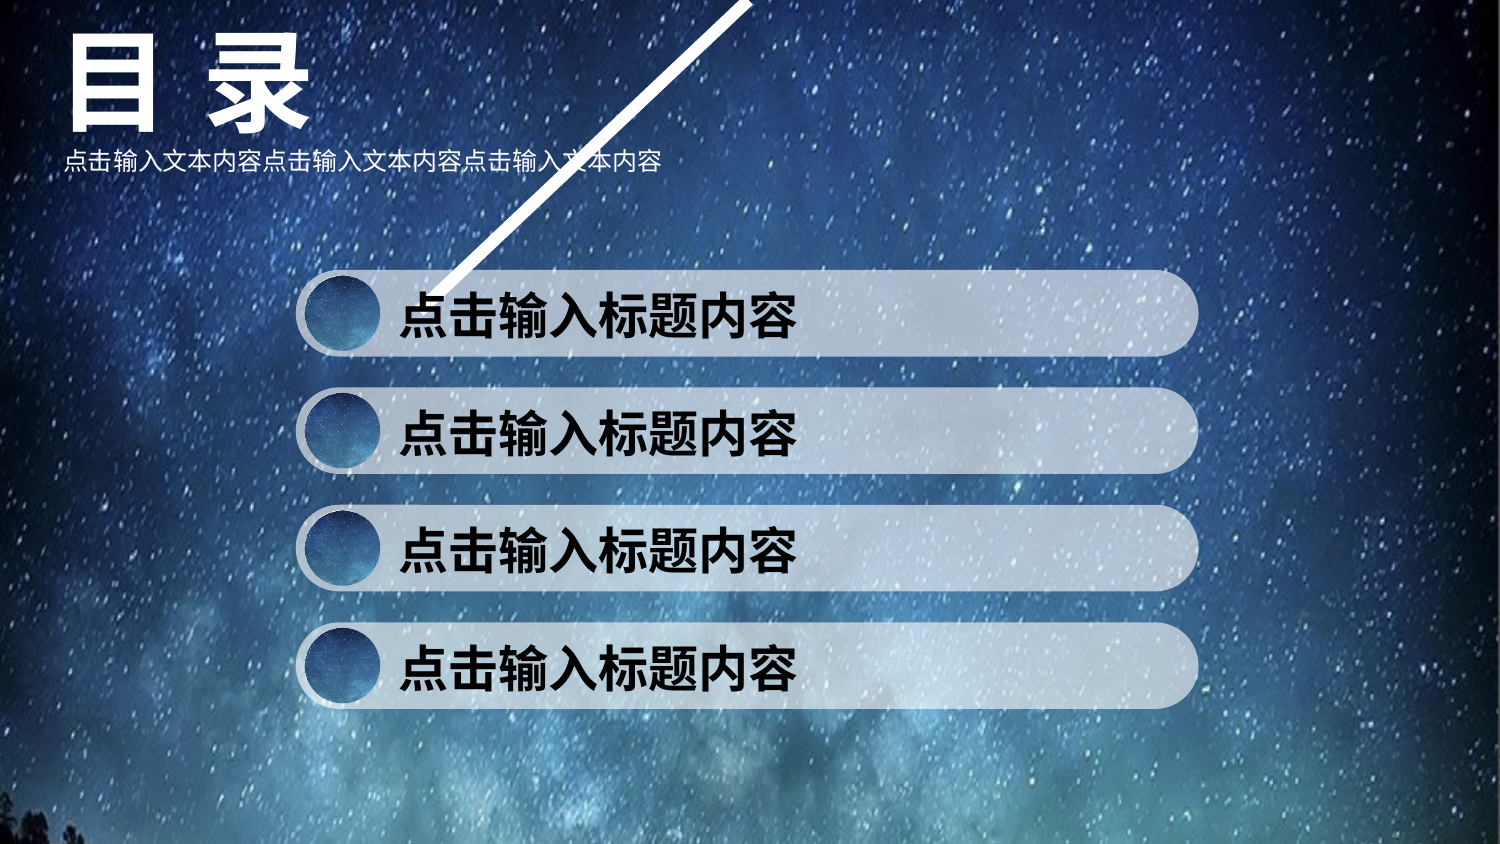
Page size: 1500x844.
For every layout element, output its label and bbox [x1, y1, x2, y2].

text_box [295, 269, 1199, 357]
text_box [418, 0, 749, 268]
picture [0, 0, 1500, 844]
text_box [295, 622, 1199, 710]
text_box [295, 387, 1199, 475]
text_box [295, 504, 1199, 592]
